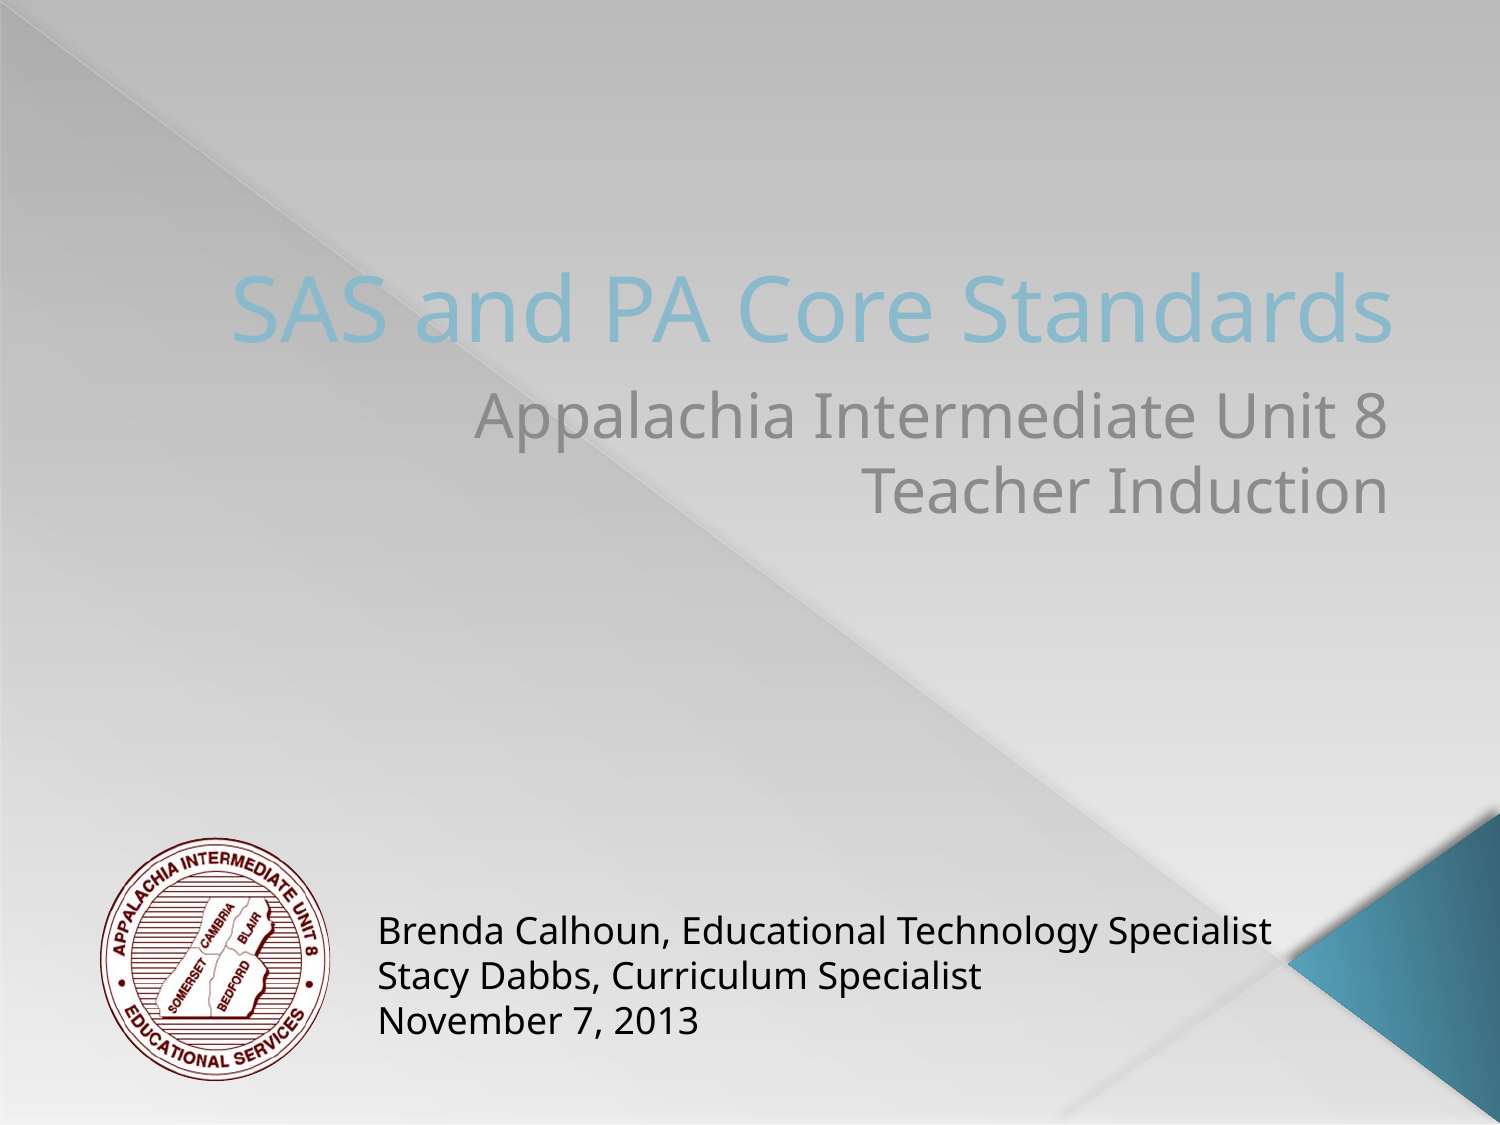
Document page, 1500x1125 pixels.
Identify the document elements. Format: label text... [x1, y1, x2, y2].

subtitle Appalachia Intermediate Unit 8 Teacher Induction [88, 369, 1412, 657]
title SAS and PA Core Standards [88, 127, 1412, 369]
picture [99, 837, 331, 1082]
text_box Brenda Calhoun, Educational Technology Specialist Stacy Dabbs, Curriculum Specialist November 7, 2013 [362, 899, 1375, 1050]
